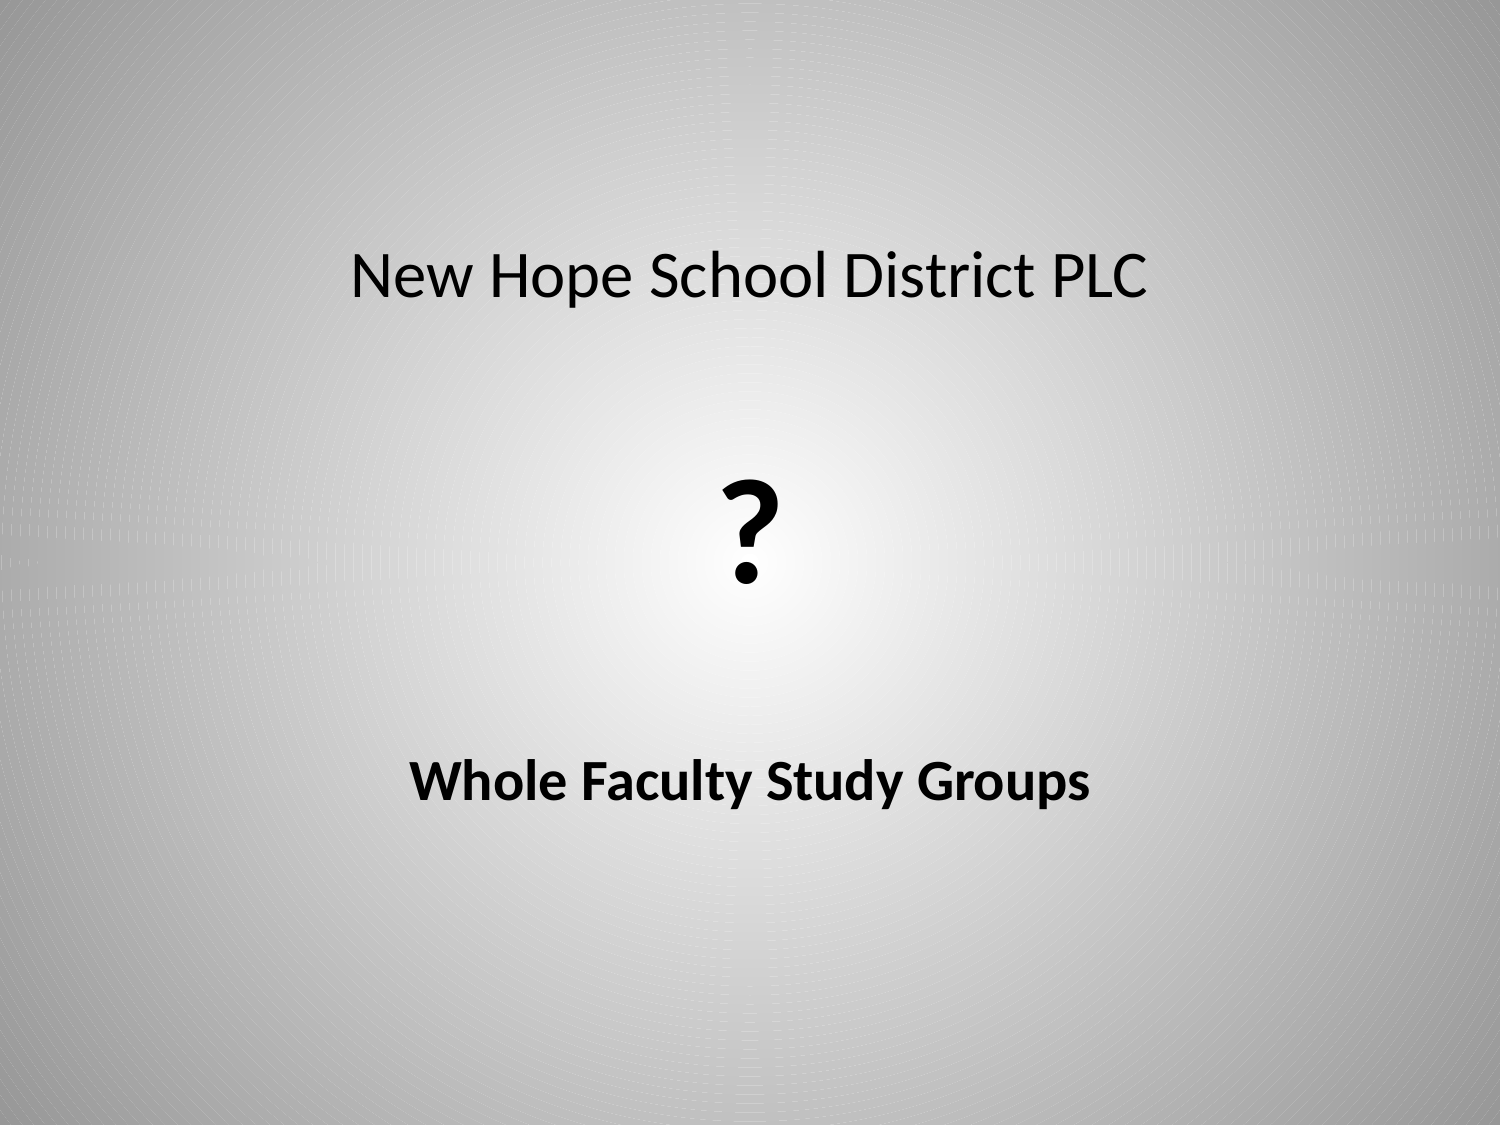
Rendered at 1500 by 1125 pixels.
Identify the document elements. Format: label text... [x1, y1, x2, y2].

list New Hope School District PLC ? Whole Faculty Study Groups [75, 129, 1425, 873]
